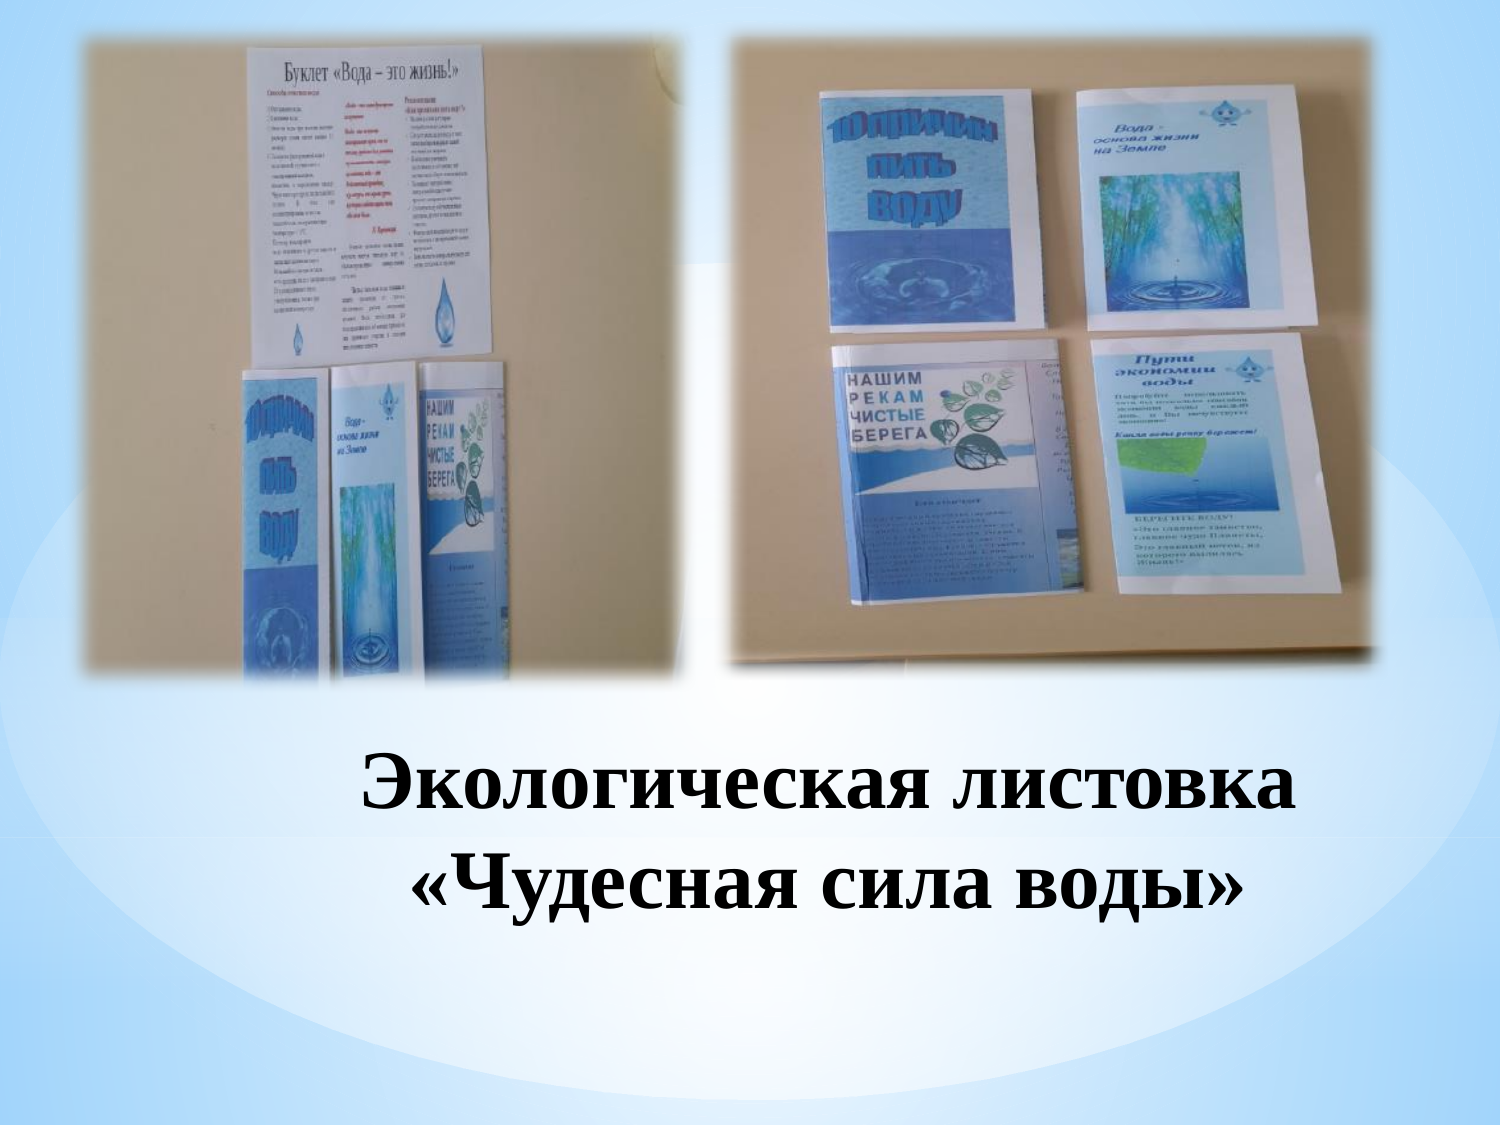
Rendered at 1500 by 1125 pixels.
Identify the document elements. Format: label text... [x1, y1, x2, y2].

picture [719, 11, 1382, 688]
picture [64, 18, 697, 693]
title Экологическая листовка «Чудесная сила воды» [294, 717, 1363, 905]
